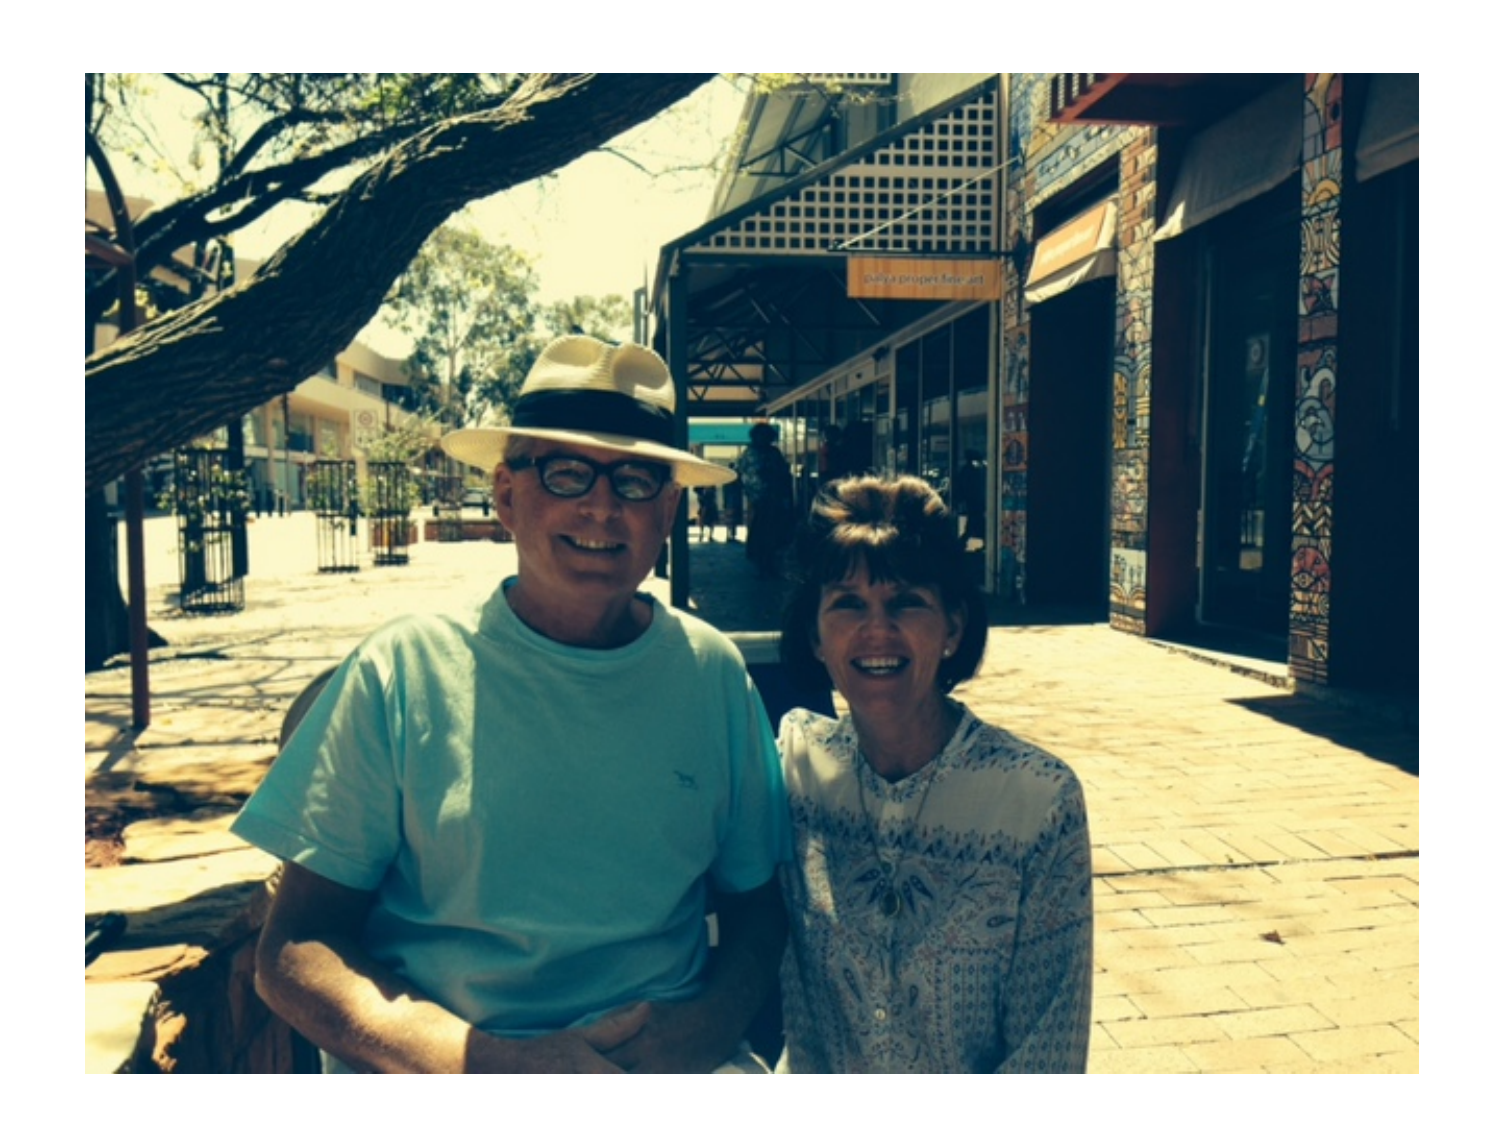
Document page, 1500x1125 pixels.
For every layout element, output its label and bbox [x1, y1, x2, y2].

picture [114, 414, 121, 421]
picture [602, 73, 609, 80]
picture [85, 73, 1420, 1074]
